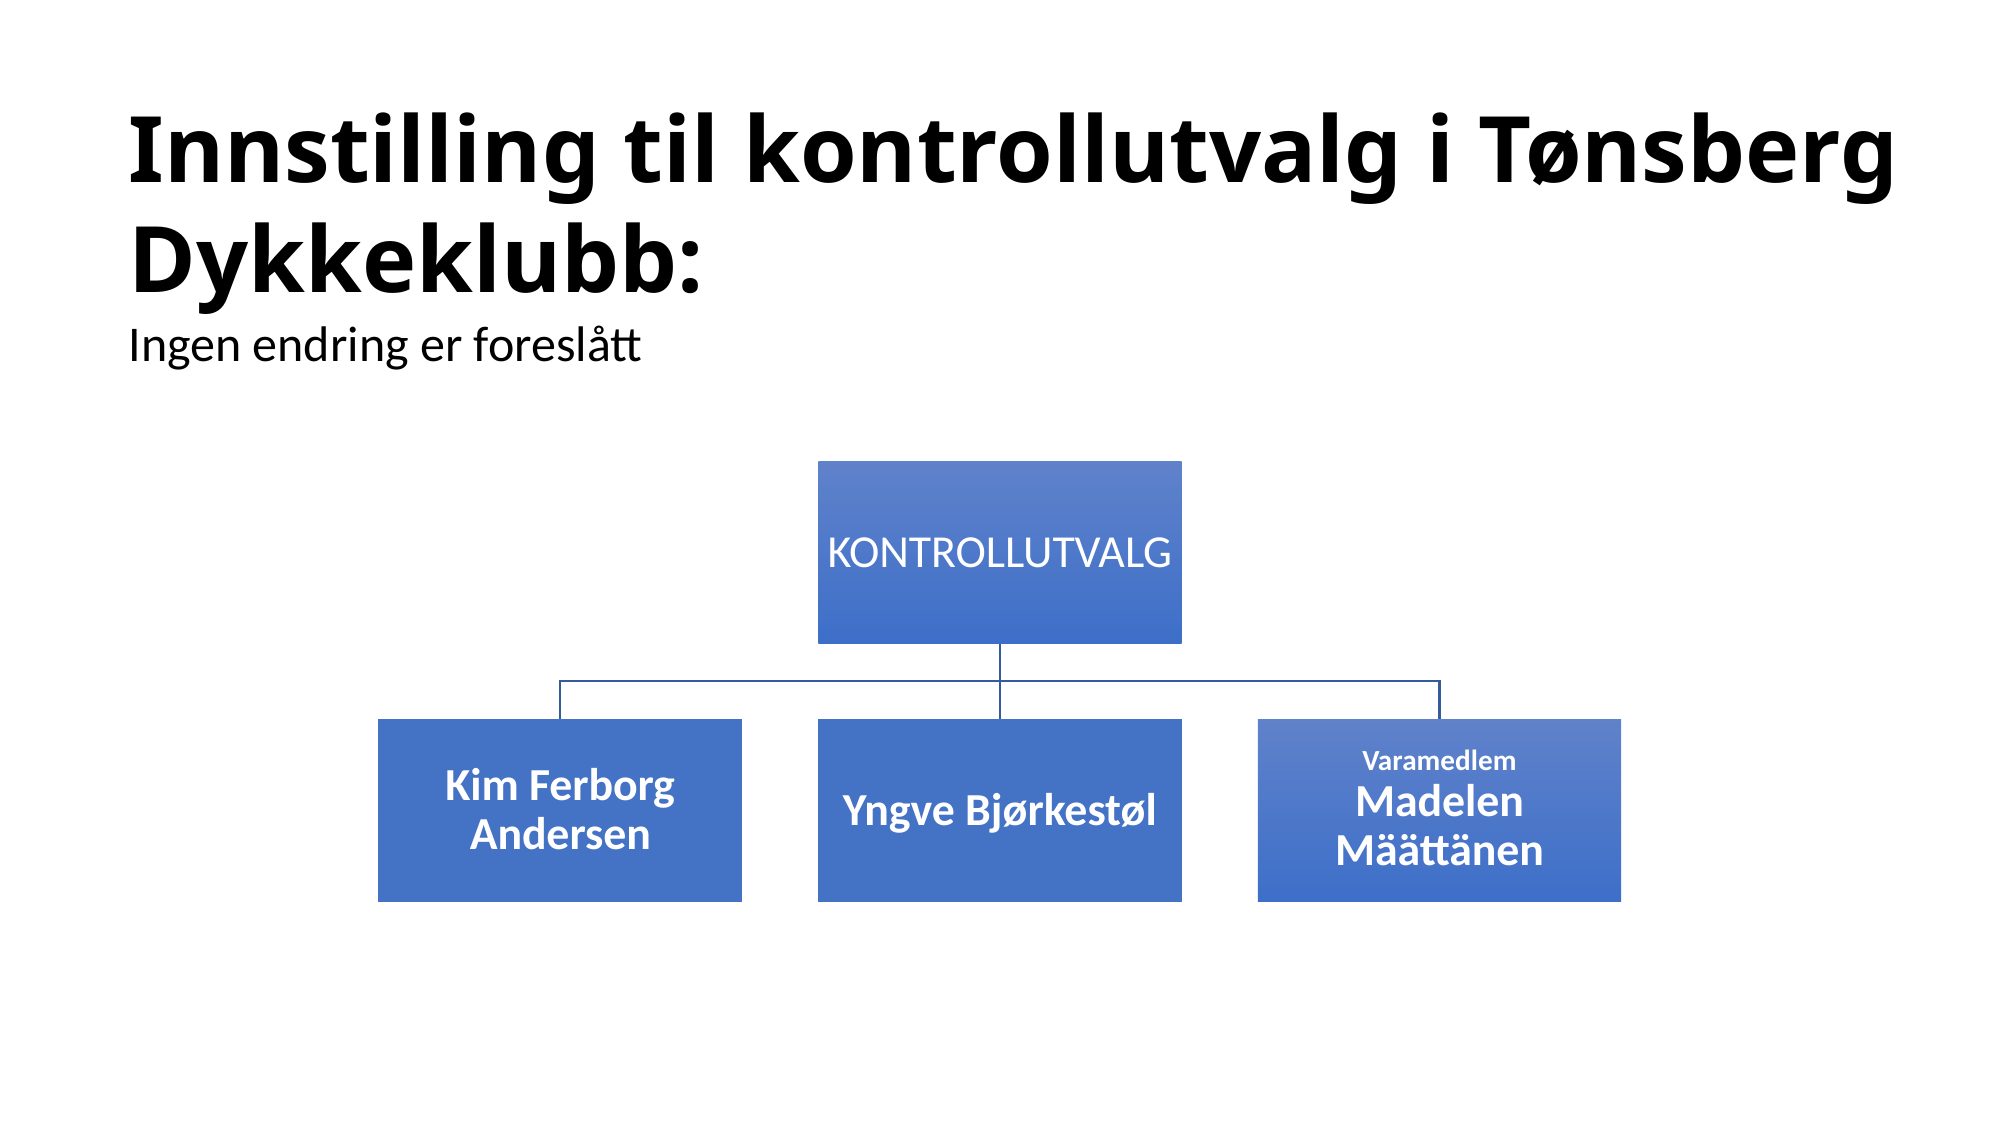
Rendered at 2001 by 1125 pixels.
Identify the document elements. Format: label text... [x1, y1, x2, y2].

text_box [378, 428, 1622, 934]
text_box Innstilling til kontrollutvalg i Tønsberg Dykkeklubb: Ingen endring er foreslått [113, 83, 1955, 489]
